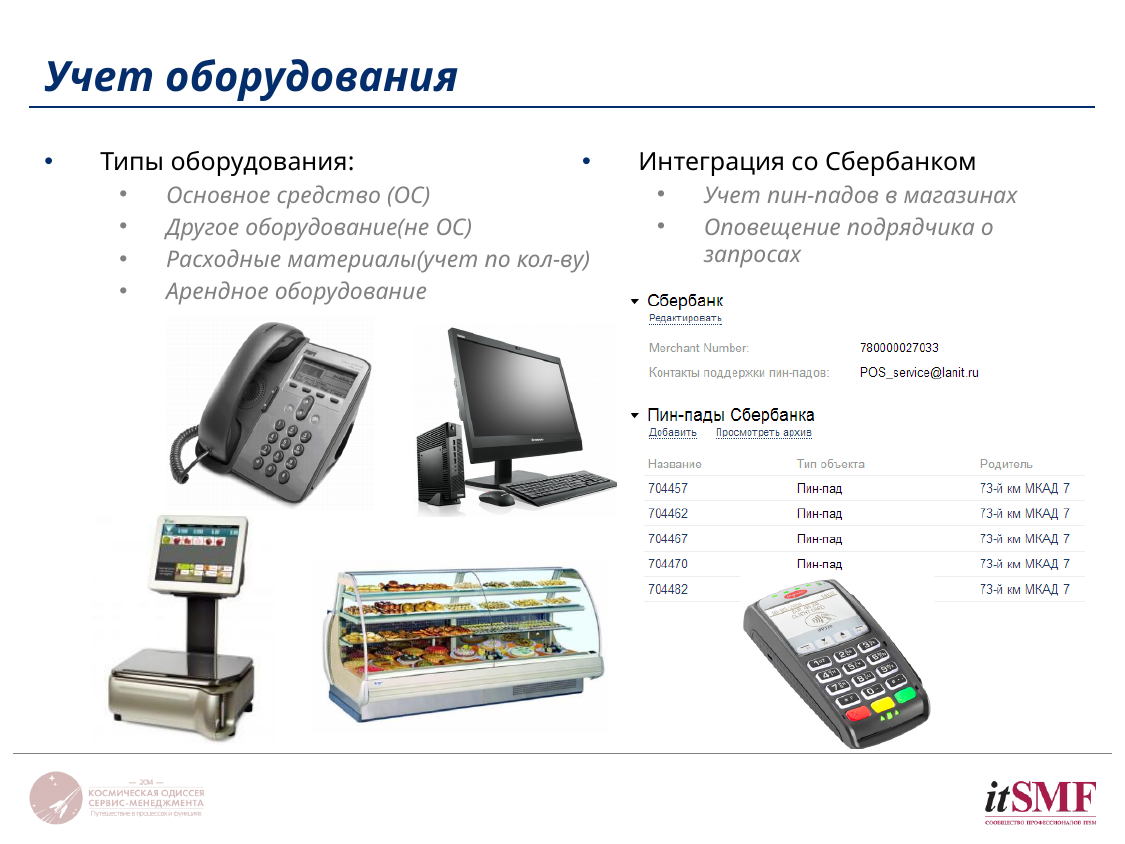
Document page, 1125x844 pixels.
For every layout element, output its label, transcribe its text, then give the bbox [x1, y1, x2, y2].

picture [413, 276, 1085, 749]
picture [985, 781, 1096, 825]
picture [91, 512, 275, 745]
picture [311, 560, 608, 733]
picture [164, 316, 374, 510]
list Типы оборудования: Основное средство (ОС) Другое оборудование(не ОС) Расходные материалы(учет по кол-ву) Арендное оборудование [29, 138, 567, 729]
list Интеграция со Сбербанком Учет пин-падов в магазинах Оповещение подрядчика о запросах [567, 138, 1096, 729]
title Учет оборудования [29, 33, 1096, 115]
